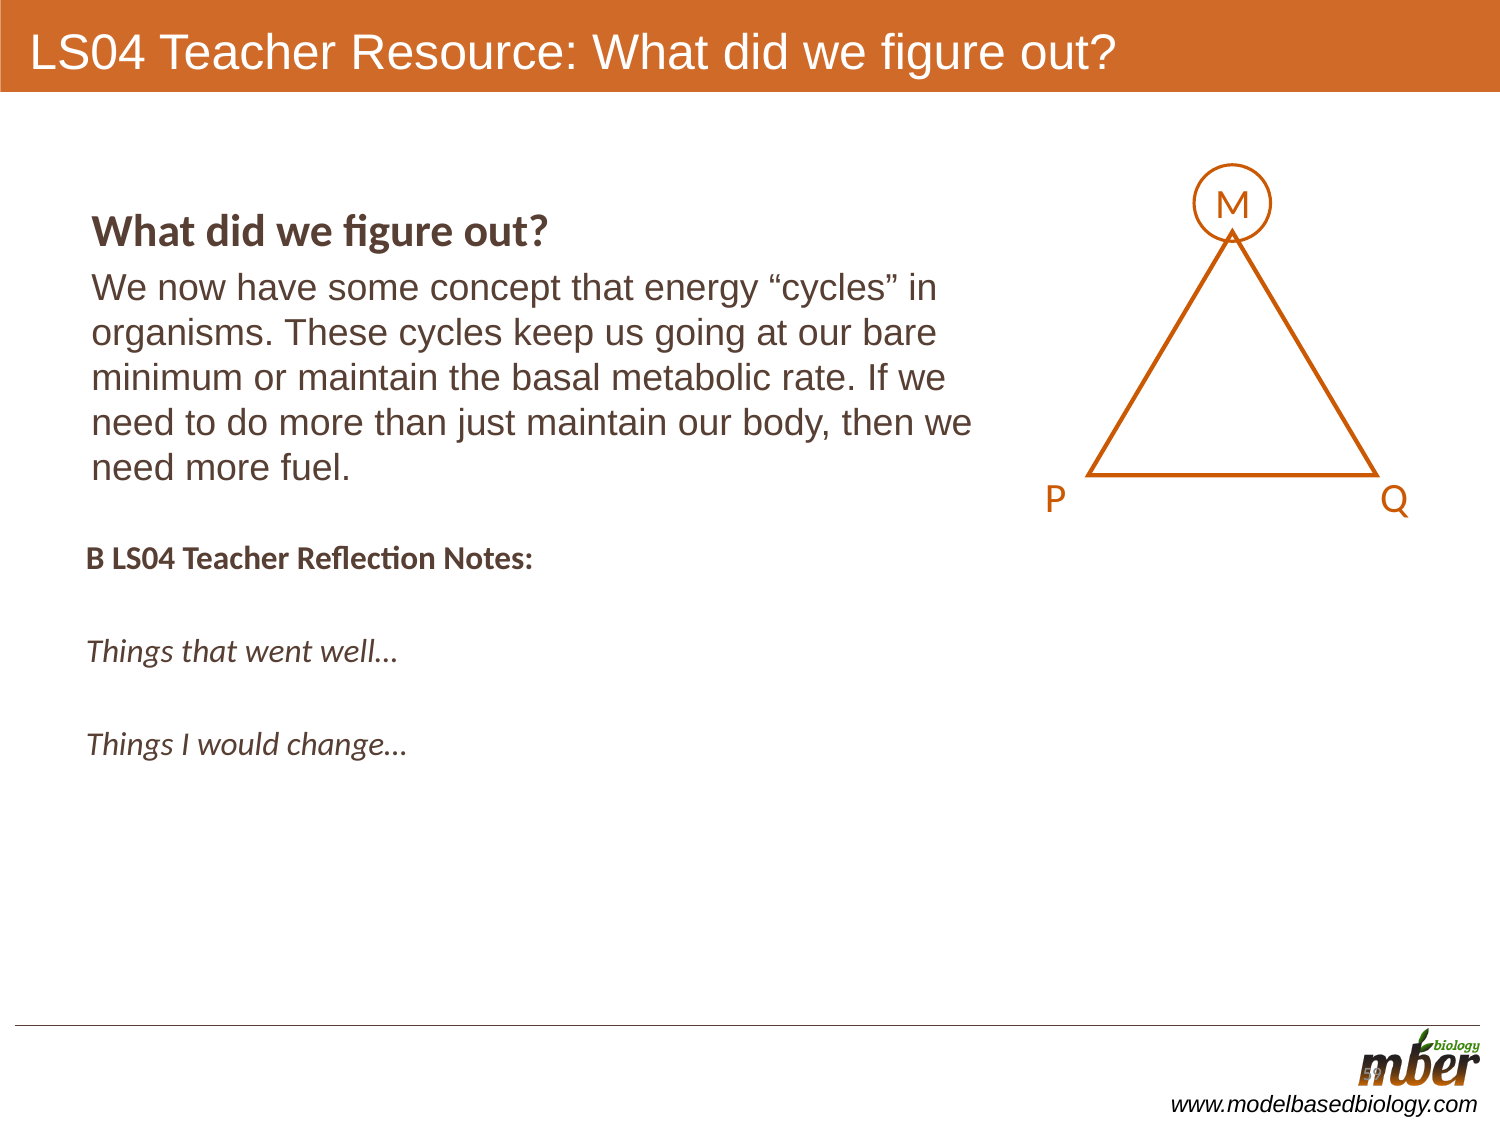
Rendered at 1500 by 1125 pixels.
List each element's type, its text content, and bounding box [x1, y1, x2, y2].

picture [1358, 1028, 1480, 1086]
text_box [1214, 162, 1251, 167]
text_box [1029, 169, 1452, 530]
title LS04 Teacher Resource: What did we figure out? [14, 11, 1480, 89]
text_box B LS04 Teacher Reflection Notes: Things that went well… Things I would change… [71, 528, 1452, 779]
text_box What did we figure out? We now have some concept that energy “cycles” in organisms. These cycles keep us going at our bare minimum or maintain the basal metabolic rate. If we need to do more than just maintain our body, then we need more fuel. [76, 193, 1024, 509]
slide_number 59 [1059, 1042, 1397, 1103]
